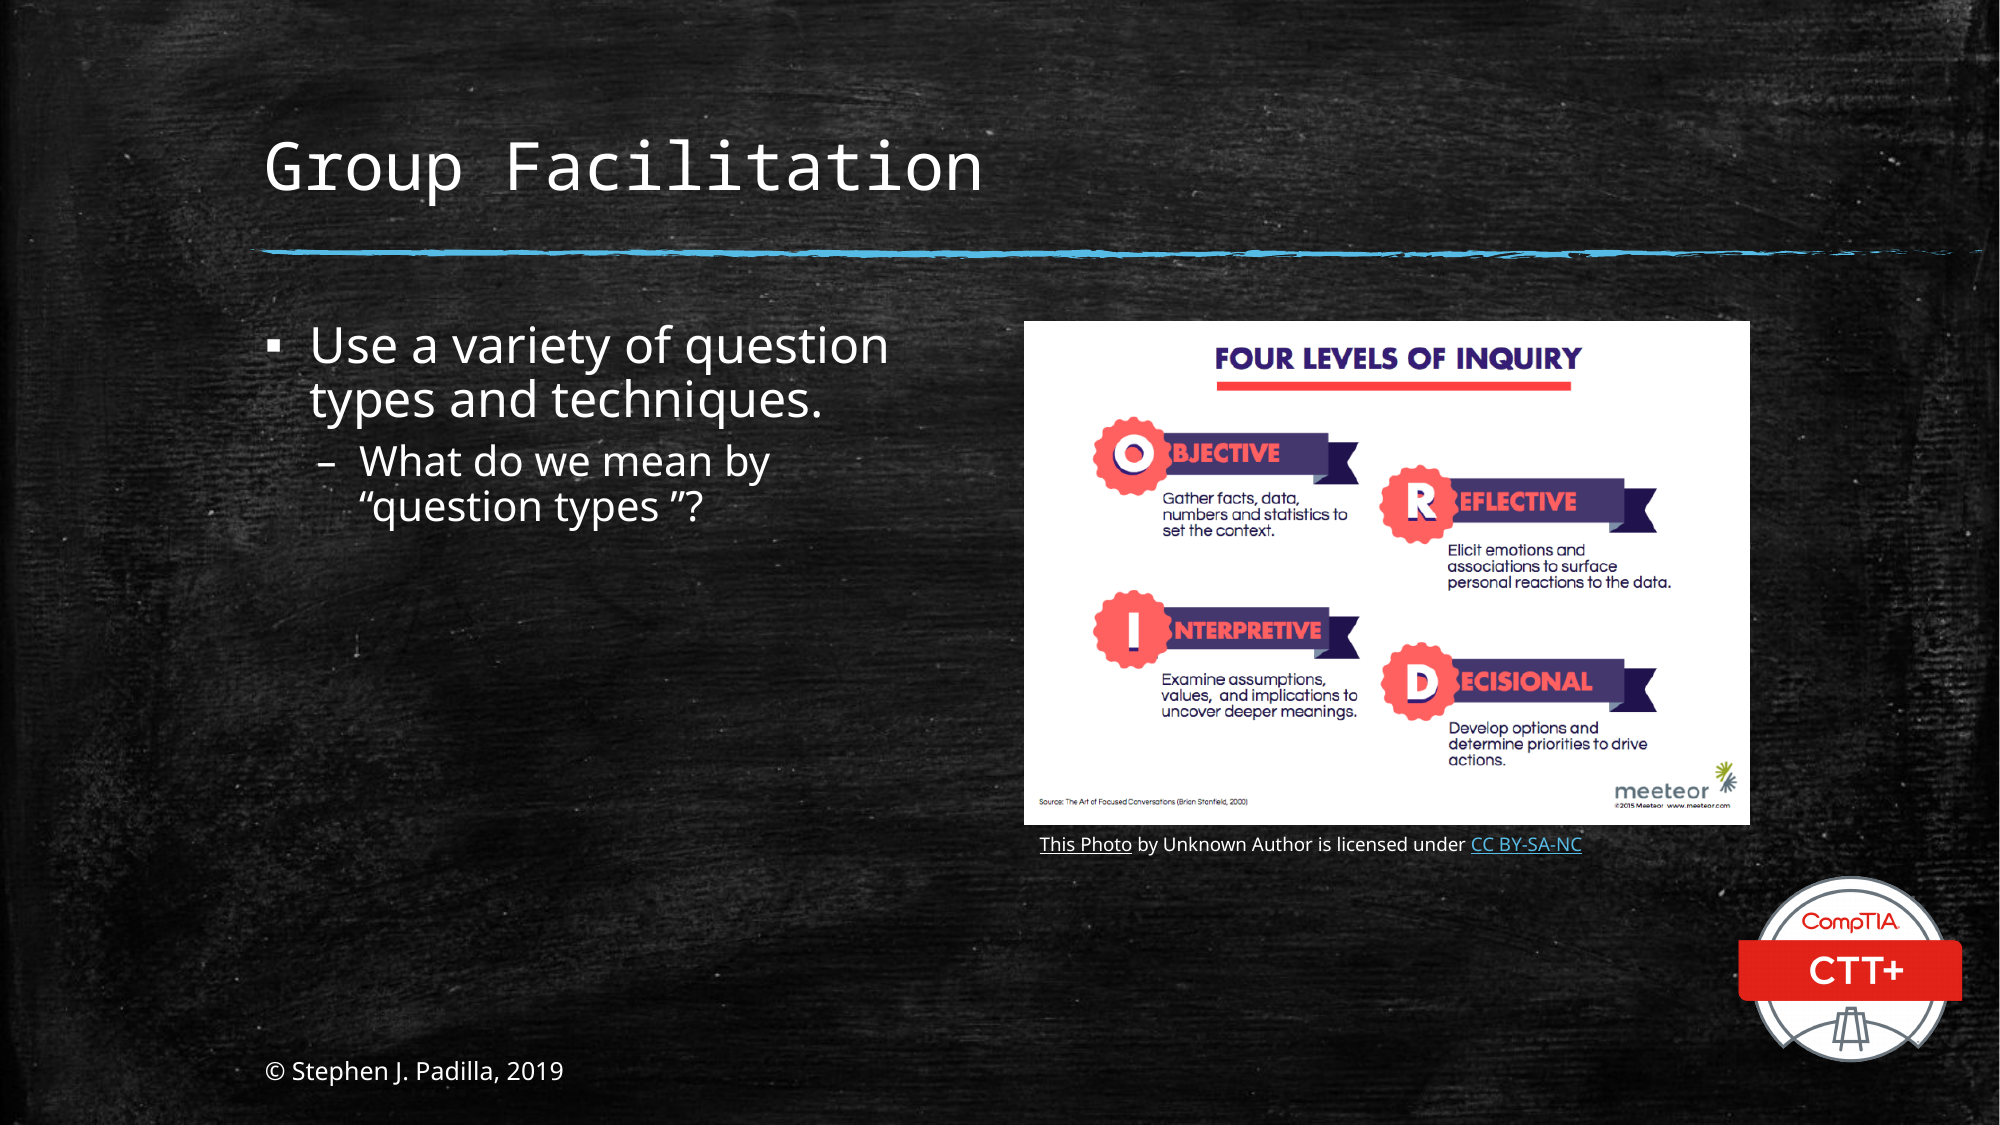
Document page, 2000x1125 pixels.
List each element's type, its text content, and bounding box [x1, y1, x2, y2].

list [1024, 321, 1750, 825]
text_box This Photo by Unknown Author is licensed under CC BY-SA-NC [1024, 825, 1699, 866]
picture [1699, 824, 2000, 1125]
title Group Facilitation [249, 45, 1750, 213]
list Use a variety of question types and techniques. What do we mean by “question types ”? [249, 312, 975, 1013]
footer © Stephen J. Padilla, 2019 [249, 1050, 1288, 1096]
